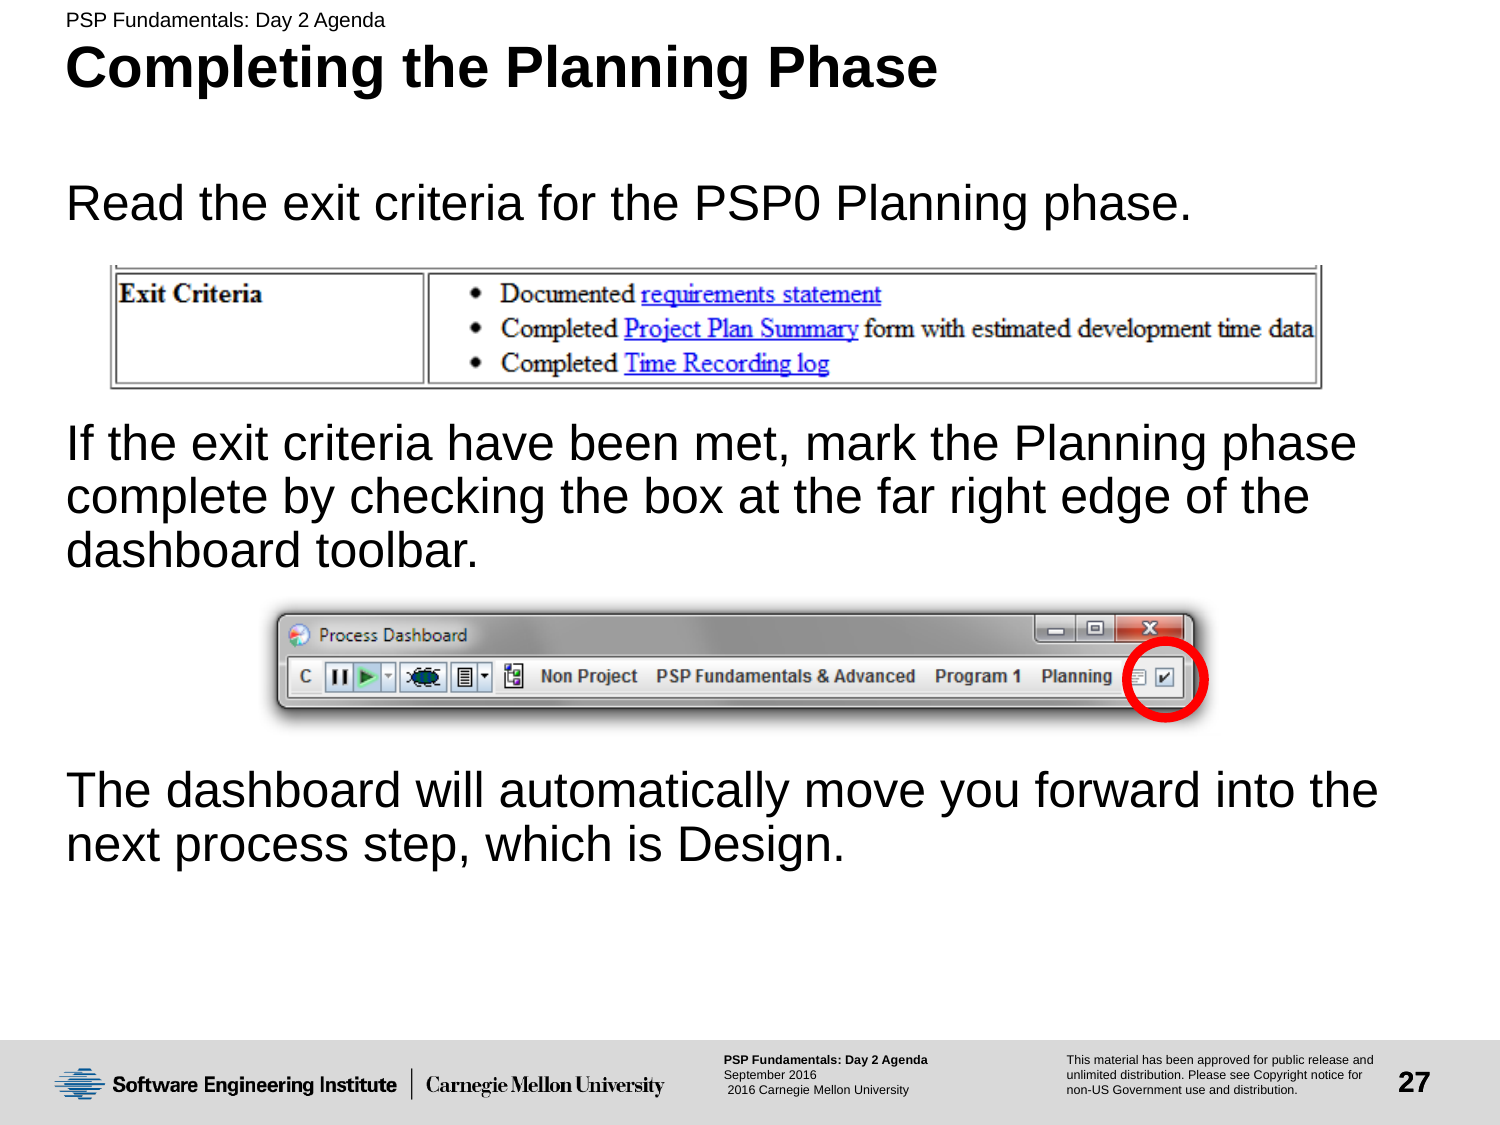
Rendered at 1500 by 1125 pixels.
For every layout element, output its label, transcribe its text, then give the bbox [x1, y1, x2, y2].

picture [46, 1061, 673, 1104]
title Completing the Planning Phase [65, 37, 1430, 148]
list Read the exit criteria for the PSP0 Planning phase. If the exit criteria have been met, mark the Planning phase complete by checking the box at the far right edge of the dashboard toolbar. The dashboard will automatically move you forward into the next process step, which is Design. [65, 177, 1431, 1000]
picture [107, 265, 1326, 393]
picture [258, 596, 1221, 737]
